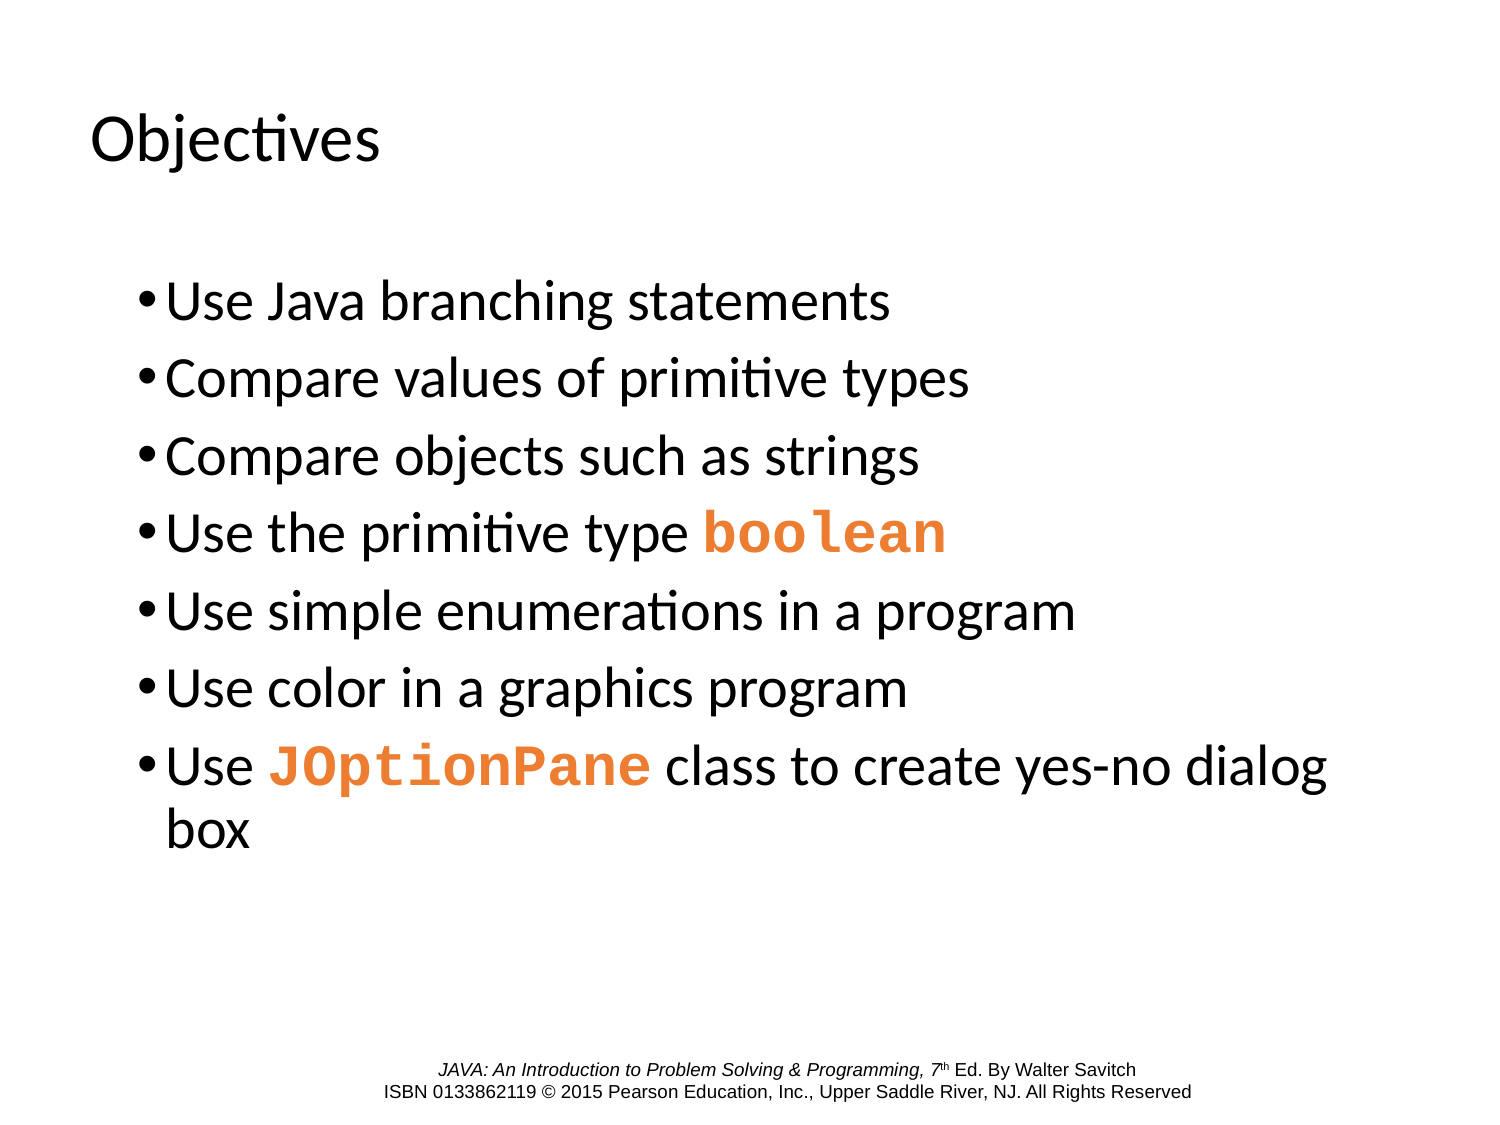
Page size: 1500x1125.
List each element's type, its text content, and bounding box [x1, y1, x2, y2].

list Use Java branching statements Compare values of primitive types Compare objects such as strings Use the primitive type boolean Use simple enumerations in a program Use color in a graphics program Use JOptionPane class to create yes-no dialog box [122, 262, 1425, 923]
title Objectives [75, 76, 1425, 202]
